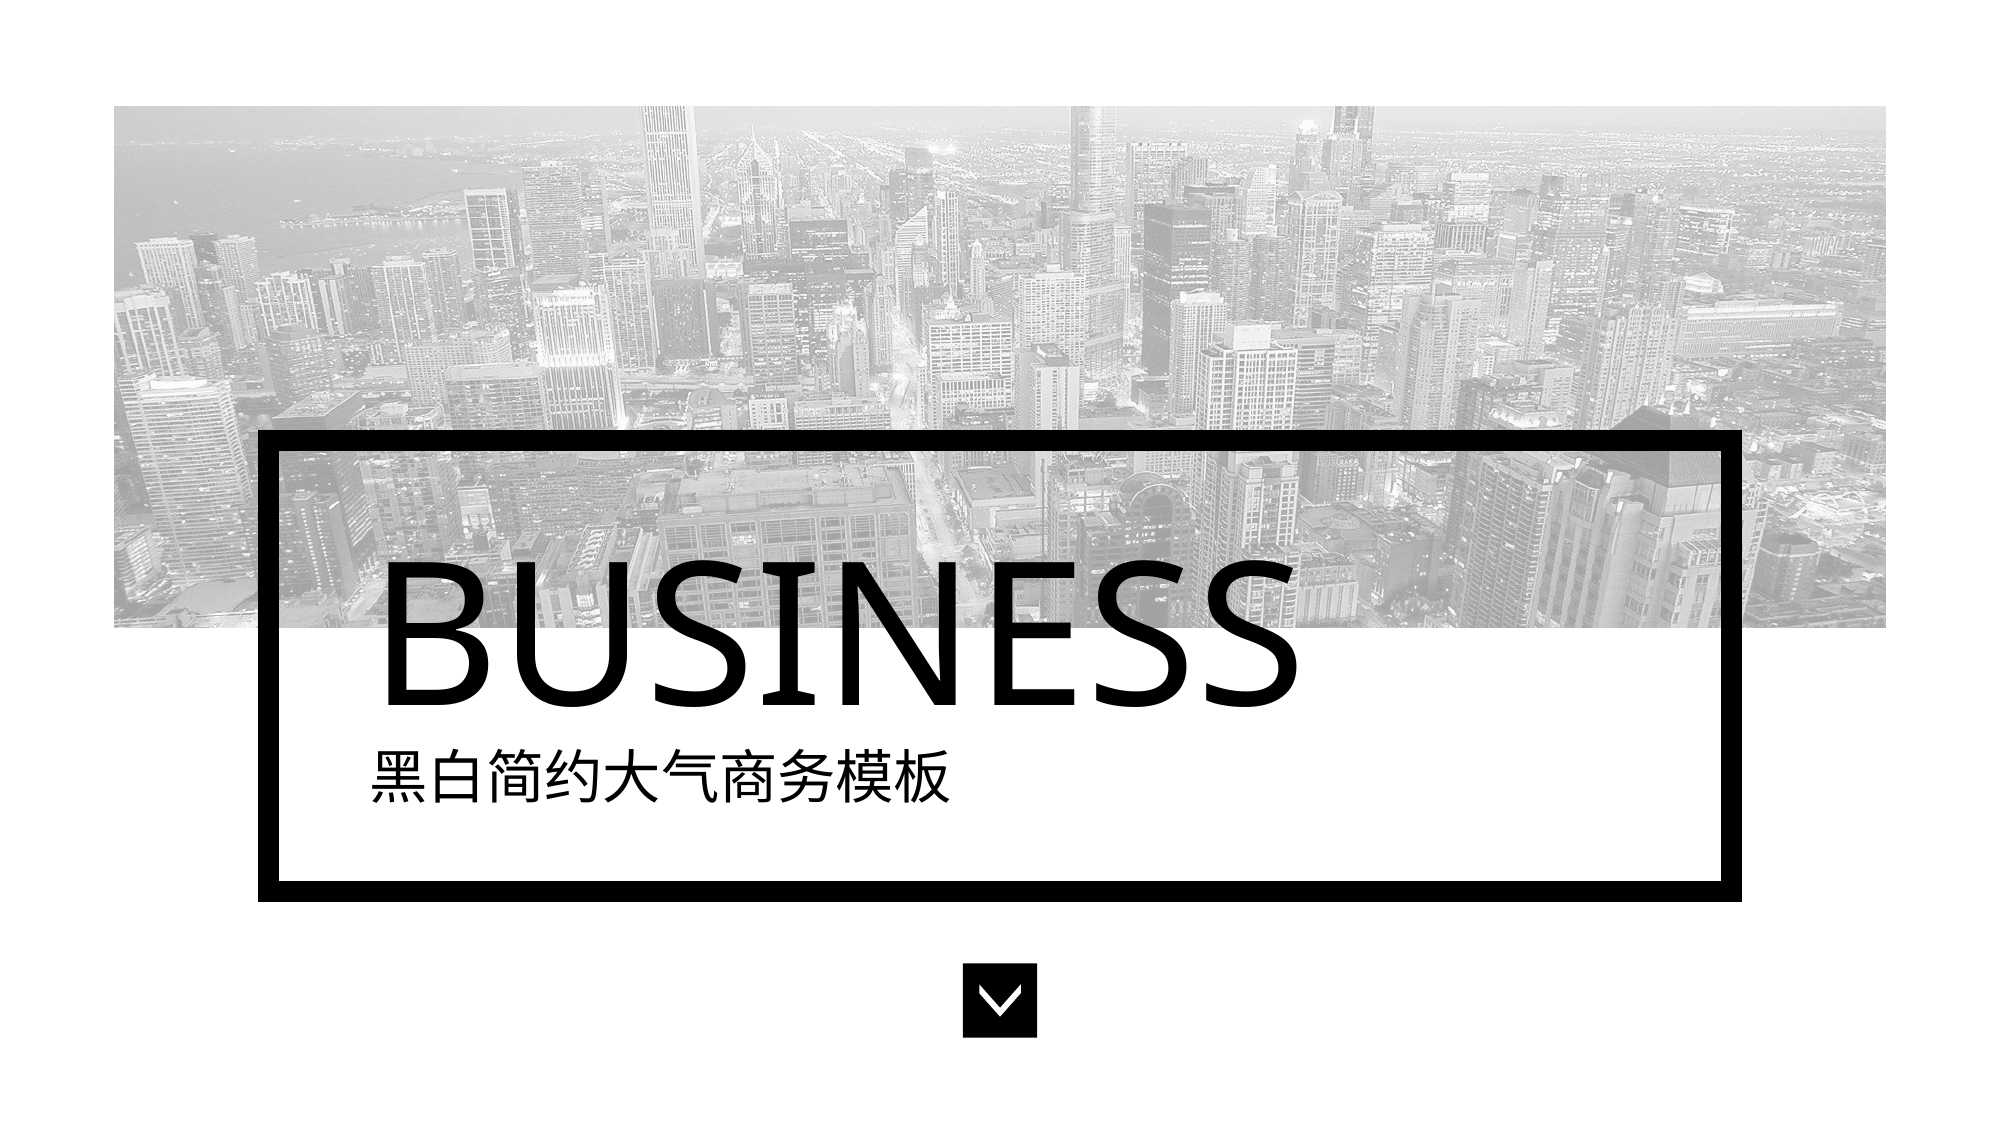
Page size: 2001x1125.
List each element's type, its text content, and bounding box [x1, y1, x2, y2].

picture [113, 106, 1886, 628]
text_box 黑白简约大气商务模板 [355, 732, 1645, 818]
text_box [962, 963, 1038, 1038]
text_box [268, 628, 1732, 893]
text_box BUSINESS [355, 628, 1645, 732]
